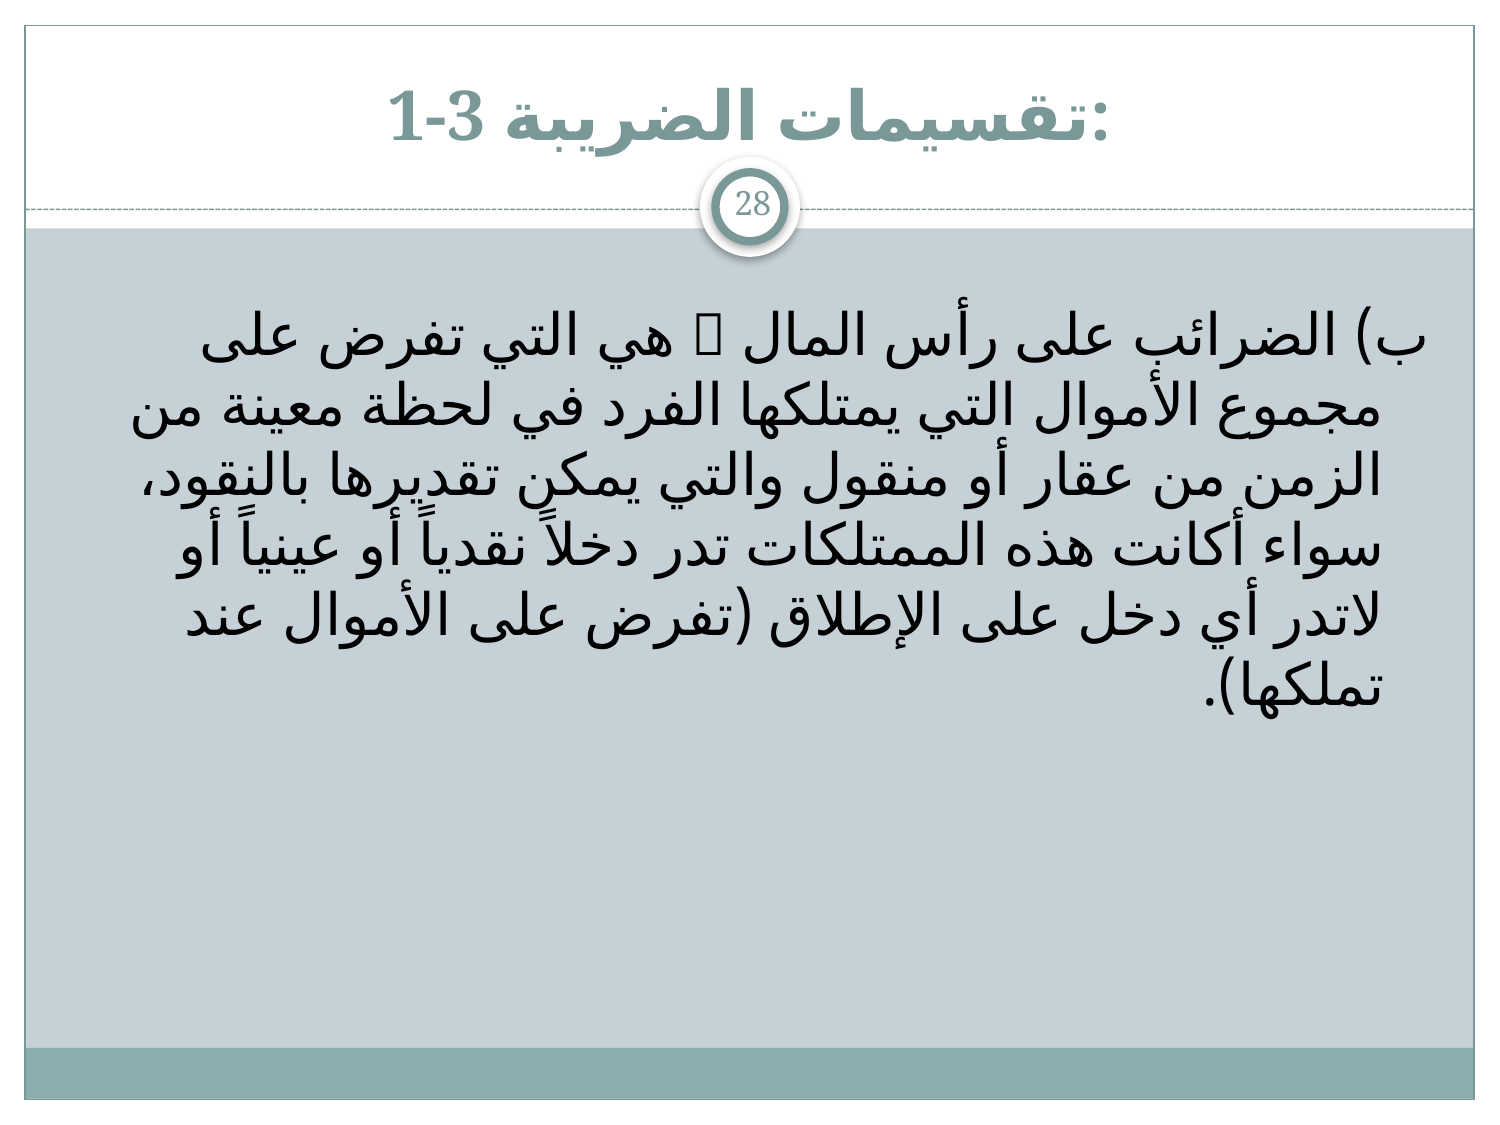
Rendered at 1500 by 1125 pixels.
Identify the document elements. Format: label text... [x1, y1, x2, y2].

list ب) الضرائب على رأس المال  هي التي تفرض على مجموع الأموال التي يمتلكها الفرد في لحظة معينة من الزمن من عقار أو منقول والتي يمكن تقديرها بالنقود، سواء أكانت هذه الممتلكات تدر دخلاً نقدياً أو عينياً أو لاتدر أي دخل على الإطلاق (تفرض على الأموال عند تملكها). [49, 250, 1445, 1001]
title 1-3 تقسيمات الضريبة: [49, 37, 1450, 162]
slide_number 28 [715, 168, 791, 241]
